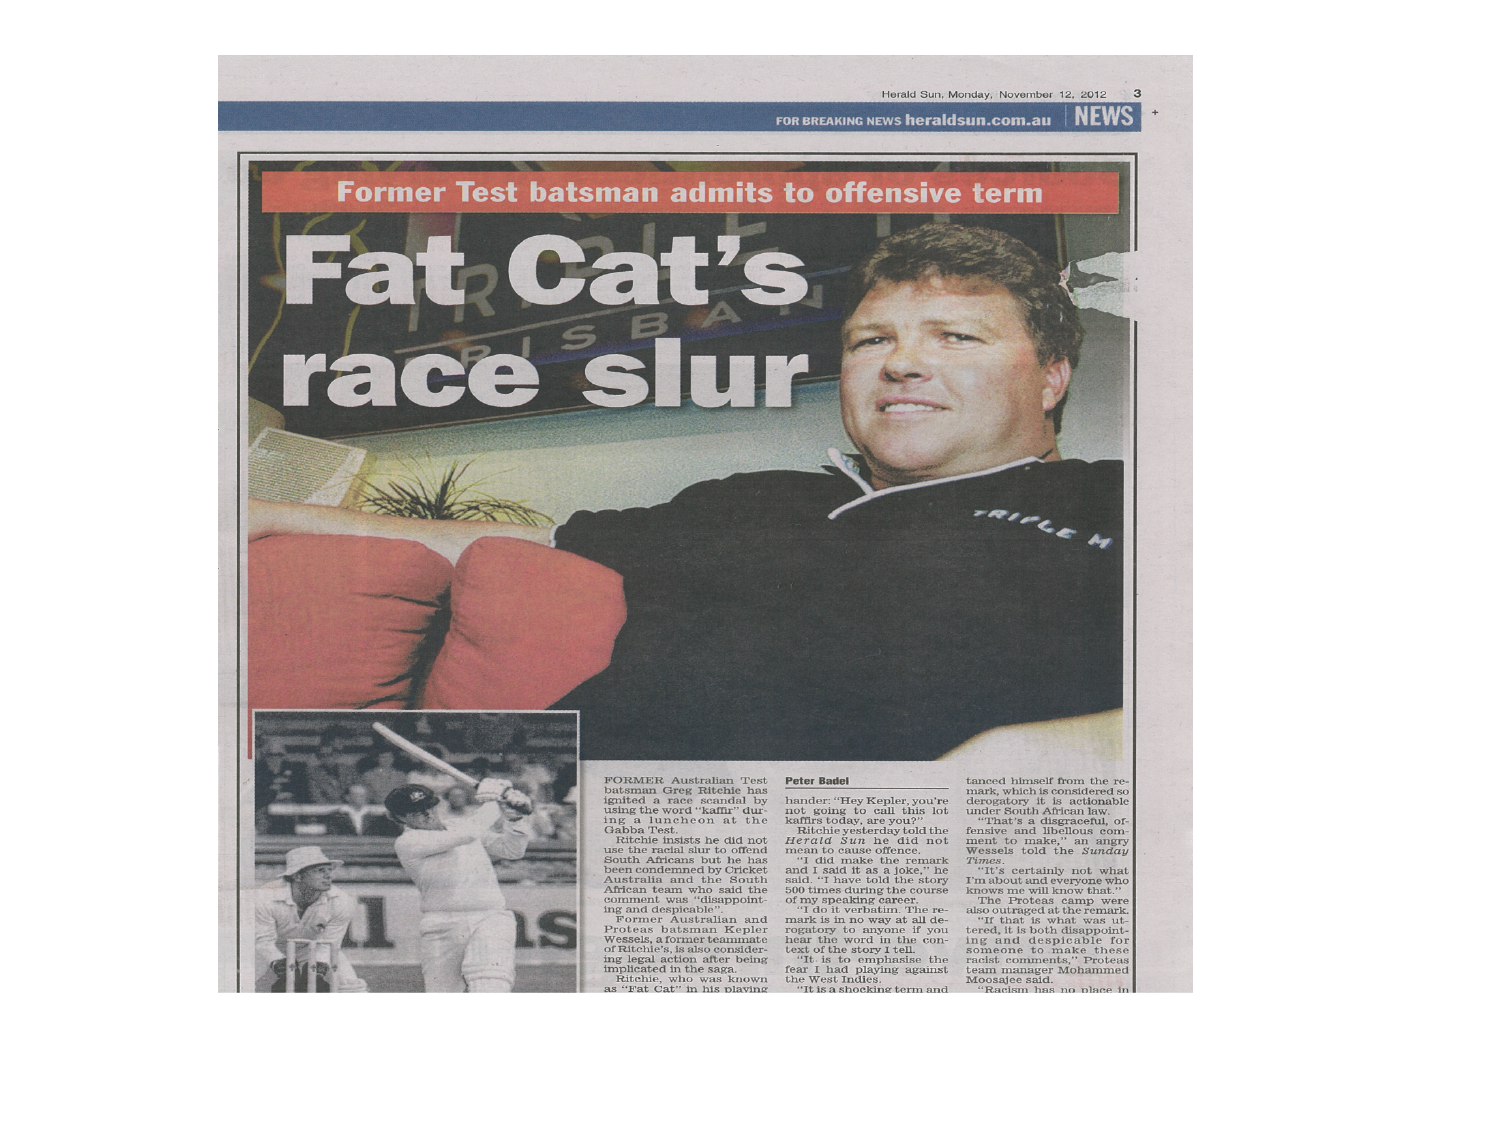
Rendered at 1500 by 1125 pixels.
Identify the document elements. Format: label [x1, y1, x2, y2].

picture [218, 55, 1194, 1000]
